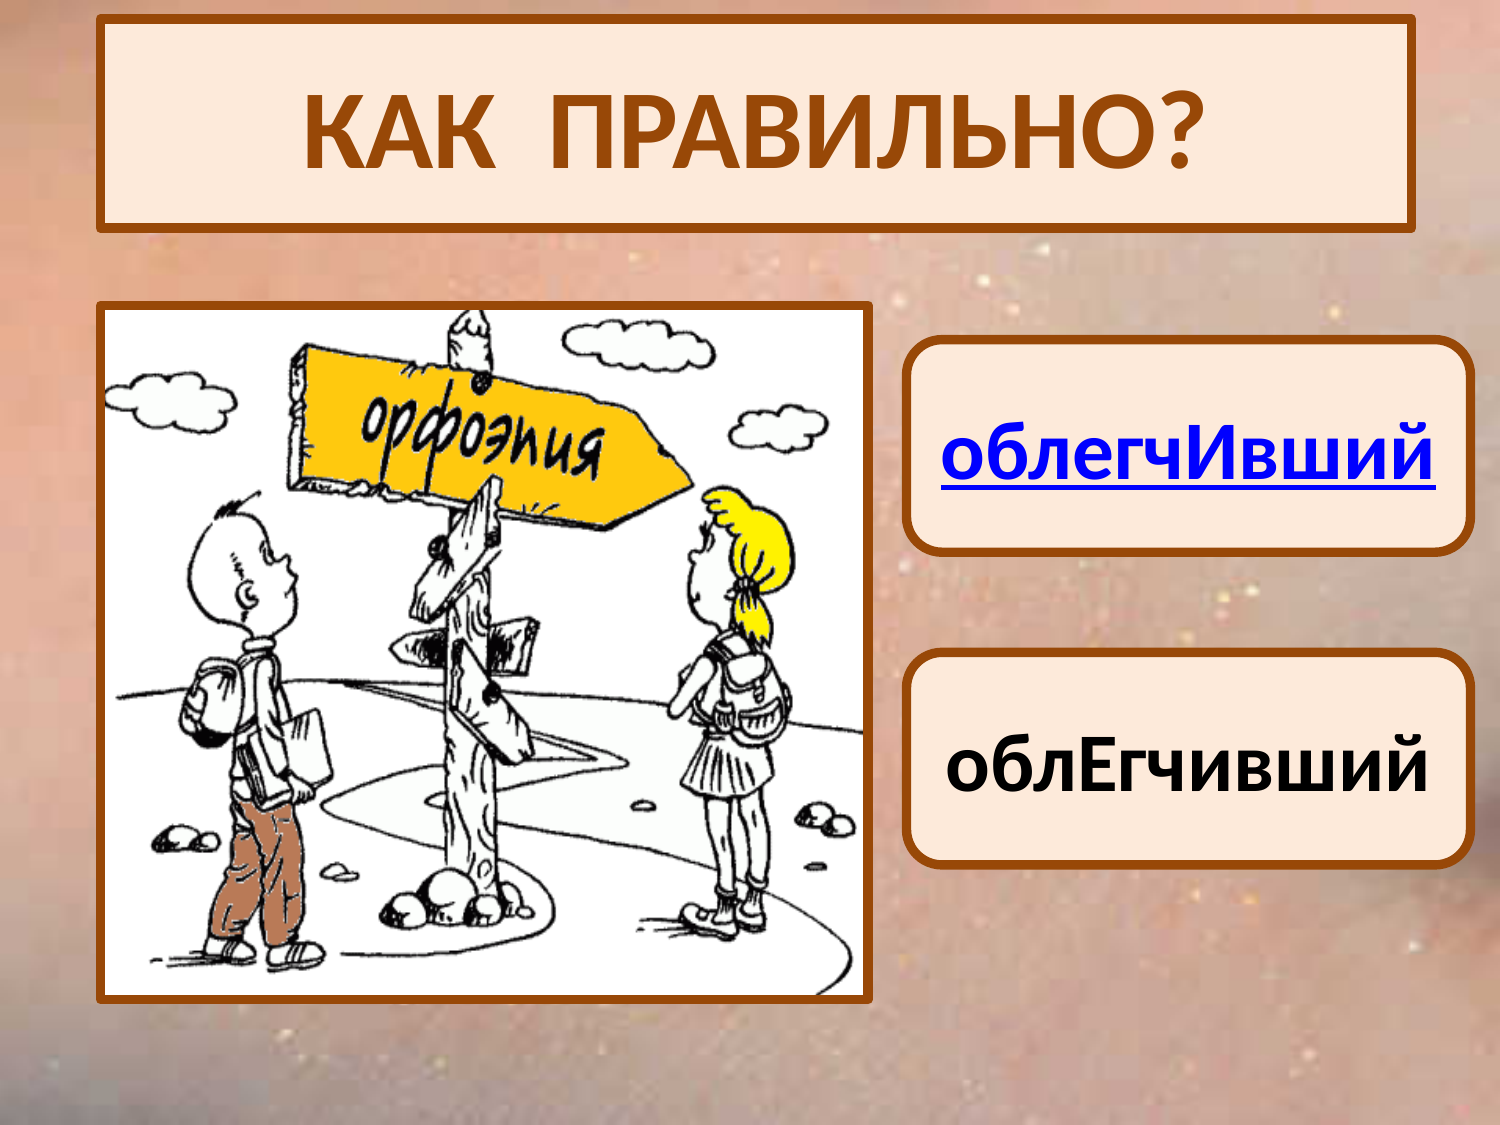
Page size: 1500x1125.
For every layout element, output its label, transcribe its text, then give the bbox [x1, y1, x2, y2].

picture [0, 0, 1500, 1125]
text_box облЕгчивший [904, 650, 1473, 868]
text_box облегчИвший [904, 337, 1473, 555]
text_box КАК ПРАВИЛЬНО? [98, 17, 1413, 230]
text_box [99, 303, 870, 1002]
